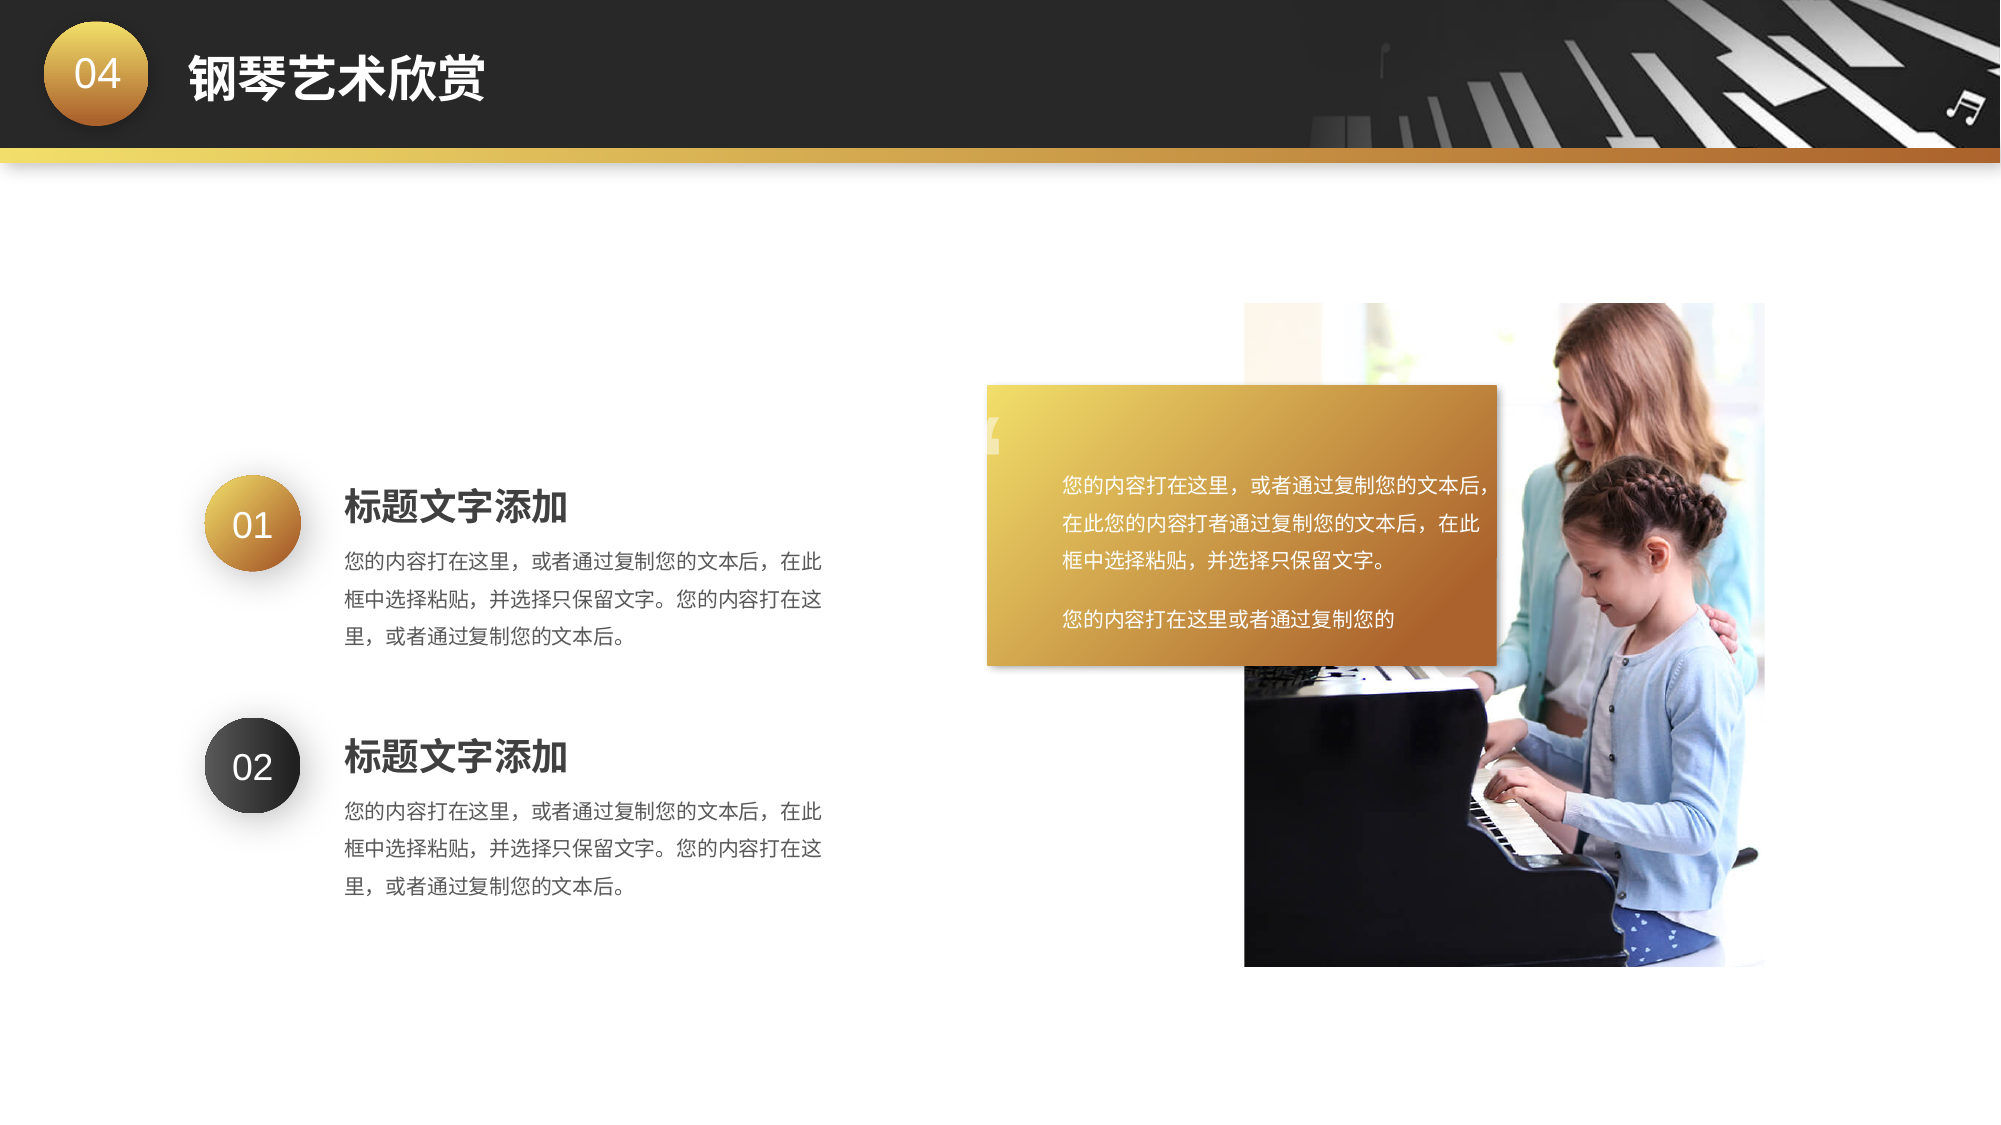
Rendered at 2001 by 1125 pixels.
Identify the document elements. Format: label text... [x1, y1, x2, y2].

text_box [329, 466, 853, 653]
text_box “ [950, 365, 1006, 566]
text_box 02 [203, 716, 302, 815]
text_box [986, 385, 1498, 666]
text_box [329, 716, 853, 903]
picture [1575, 0, 2000, 148]
text_box [1243, 303, 1766, 968]
text_box 您的内容打在这里，或者通过复制您的文本后，在此您的内容打者通过复制您的文本后，在此框中选择粘贴，并选择只保留文字。 您的内容打在这里或者通过复制您的 [1062, 460, 1480, 632]
text_box 01 [203, 474, 302, 573]
